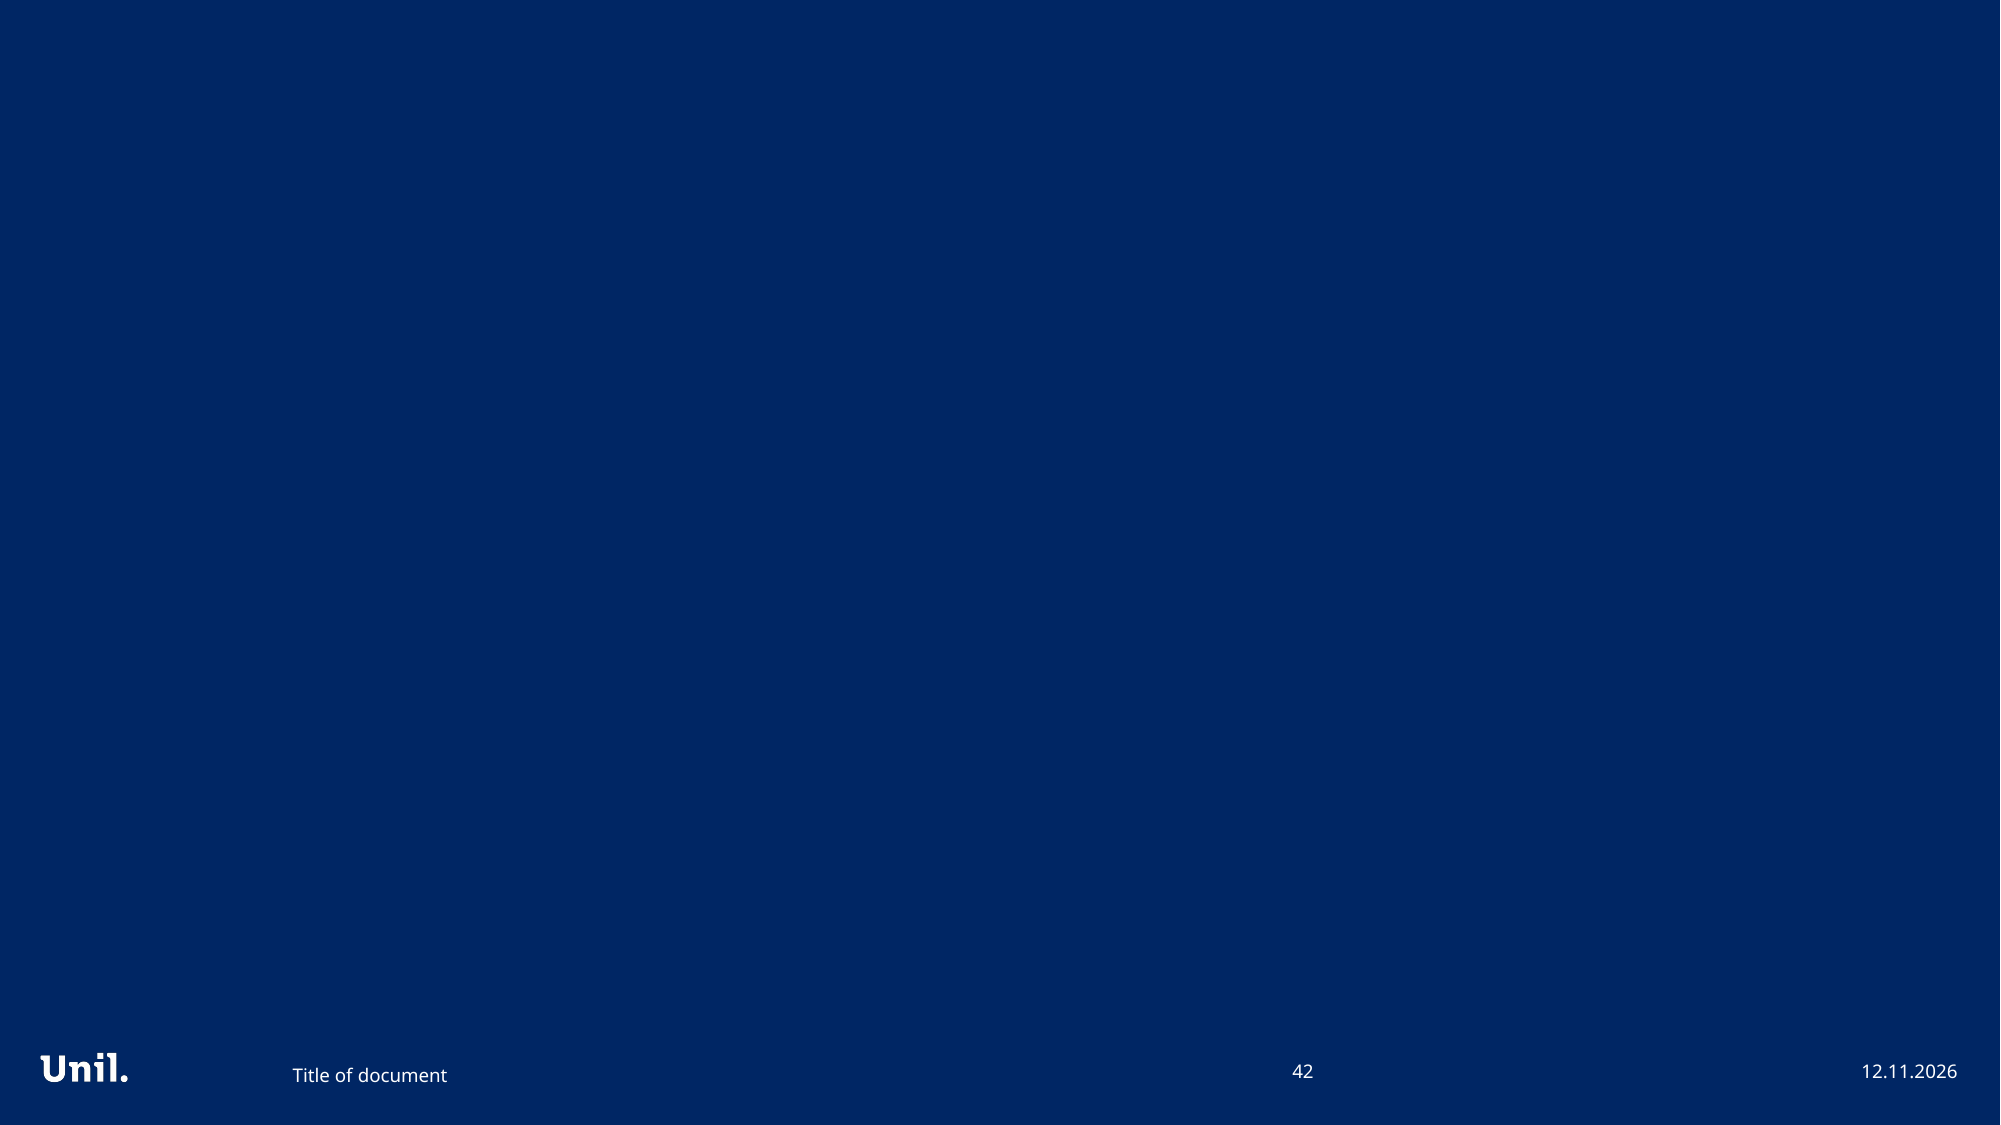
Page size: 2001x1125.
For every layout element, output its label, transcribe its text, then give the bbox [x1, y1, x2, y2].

picture [27, 1042, 141, 1095]
slide_number 42 [1250, 1037, 1355, 1086]
footer Title of document [292, 1011, 1048, 1087]
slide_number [1789, 1026, 1958, 1086]
